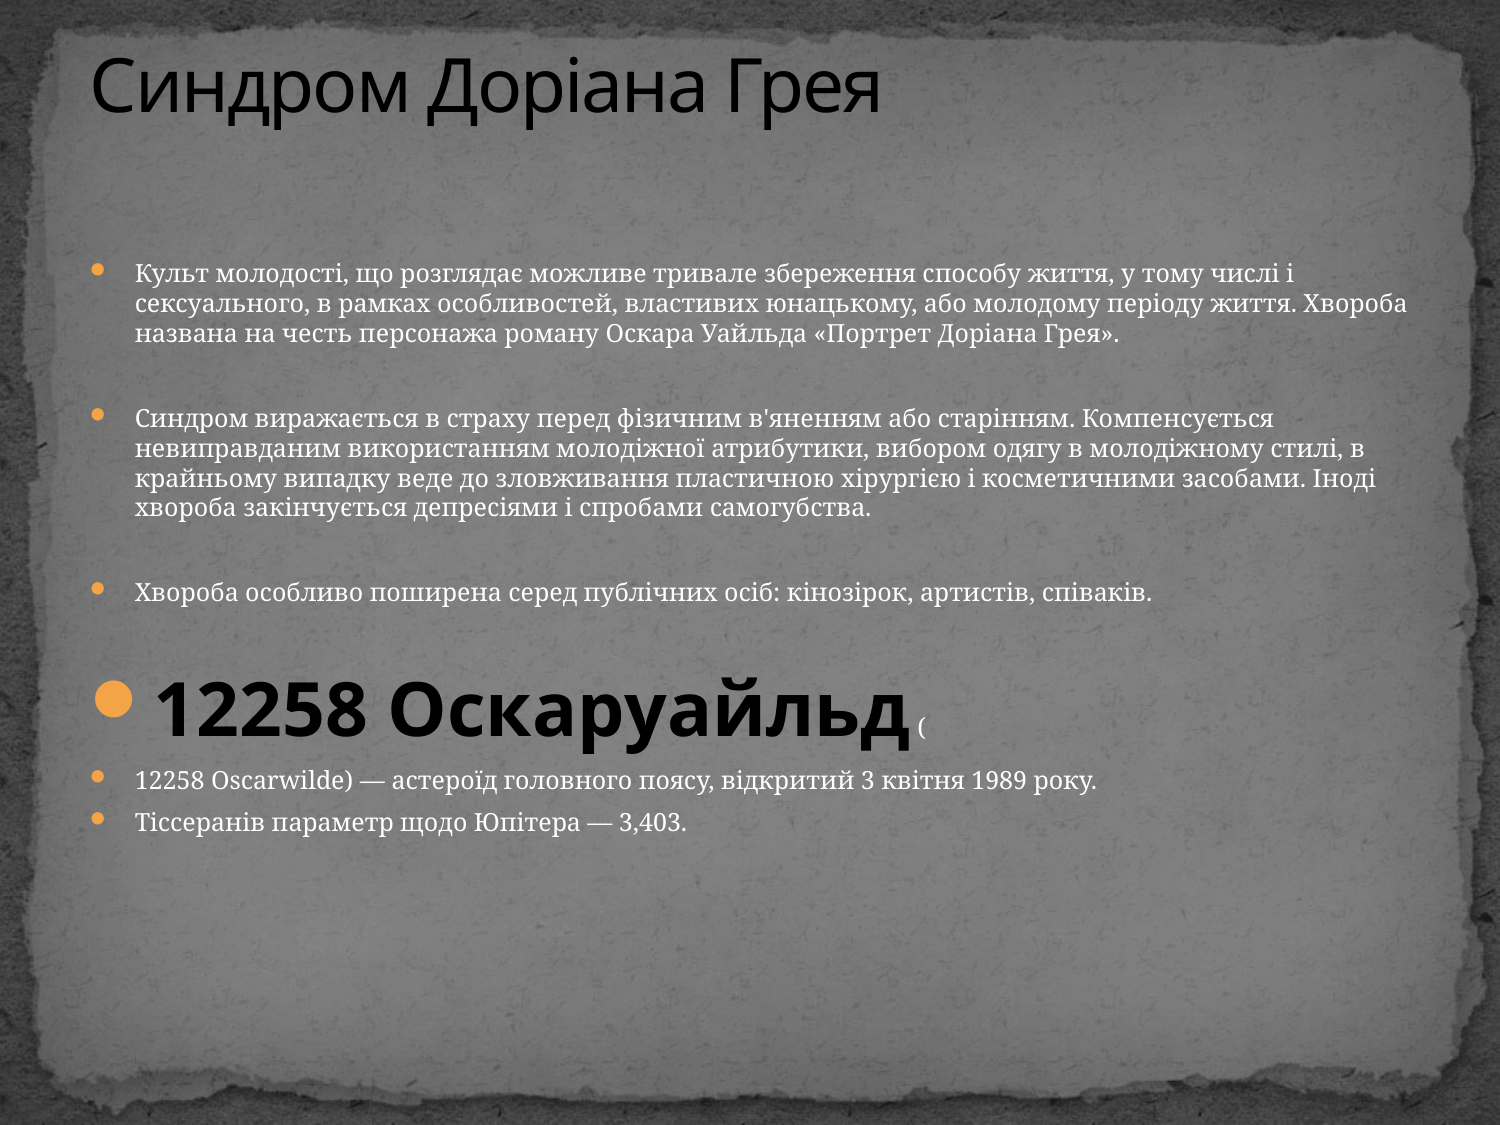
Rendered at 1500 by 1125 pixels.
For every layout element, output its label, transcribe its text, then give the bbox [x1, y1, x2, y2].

title Синдром Доріана Грея [74, 24, 1425, 225]
list Культ молодості, що розглядає можливе тривале збереження способу життя, у тому числі і сексуального, в рамках особливостей, властивих юнацькому, або молодому періоду життя. Хвороба названа на честь персонажа роману Оскара Уайльда «Портрет Доріана Грея». Синдром виражається в страху перед фізичним в'яненням або старінням. Компенсується невиправданим використанням молодіжної атрибутики, вибором одягу в молодіжному стилі, в крайньому випадку веде до зловживання пластичною хірургією і косметичними засобами. Іноді хвороба закінчується депресіями і спробами самогубства. Хвороба особливо поширена серед публічних осіб: кінозірок, артистів, співаків. 12258 Оскаруайльд ( 12258 Oscarwilde) — астероїд головного поясу, відкритий 3 квітня 1989 року. Тіссеранів параметр щодо Юпітера — 3,403. [75, 249, 1425, 1000]
